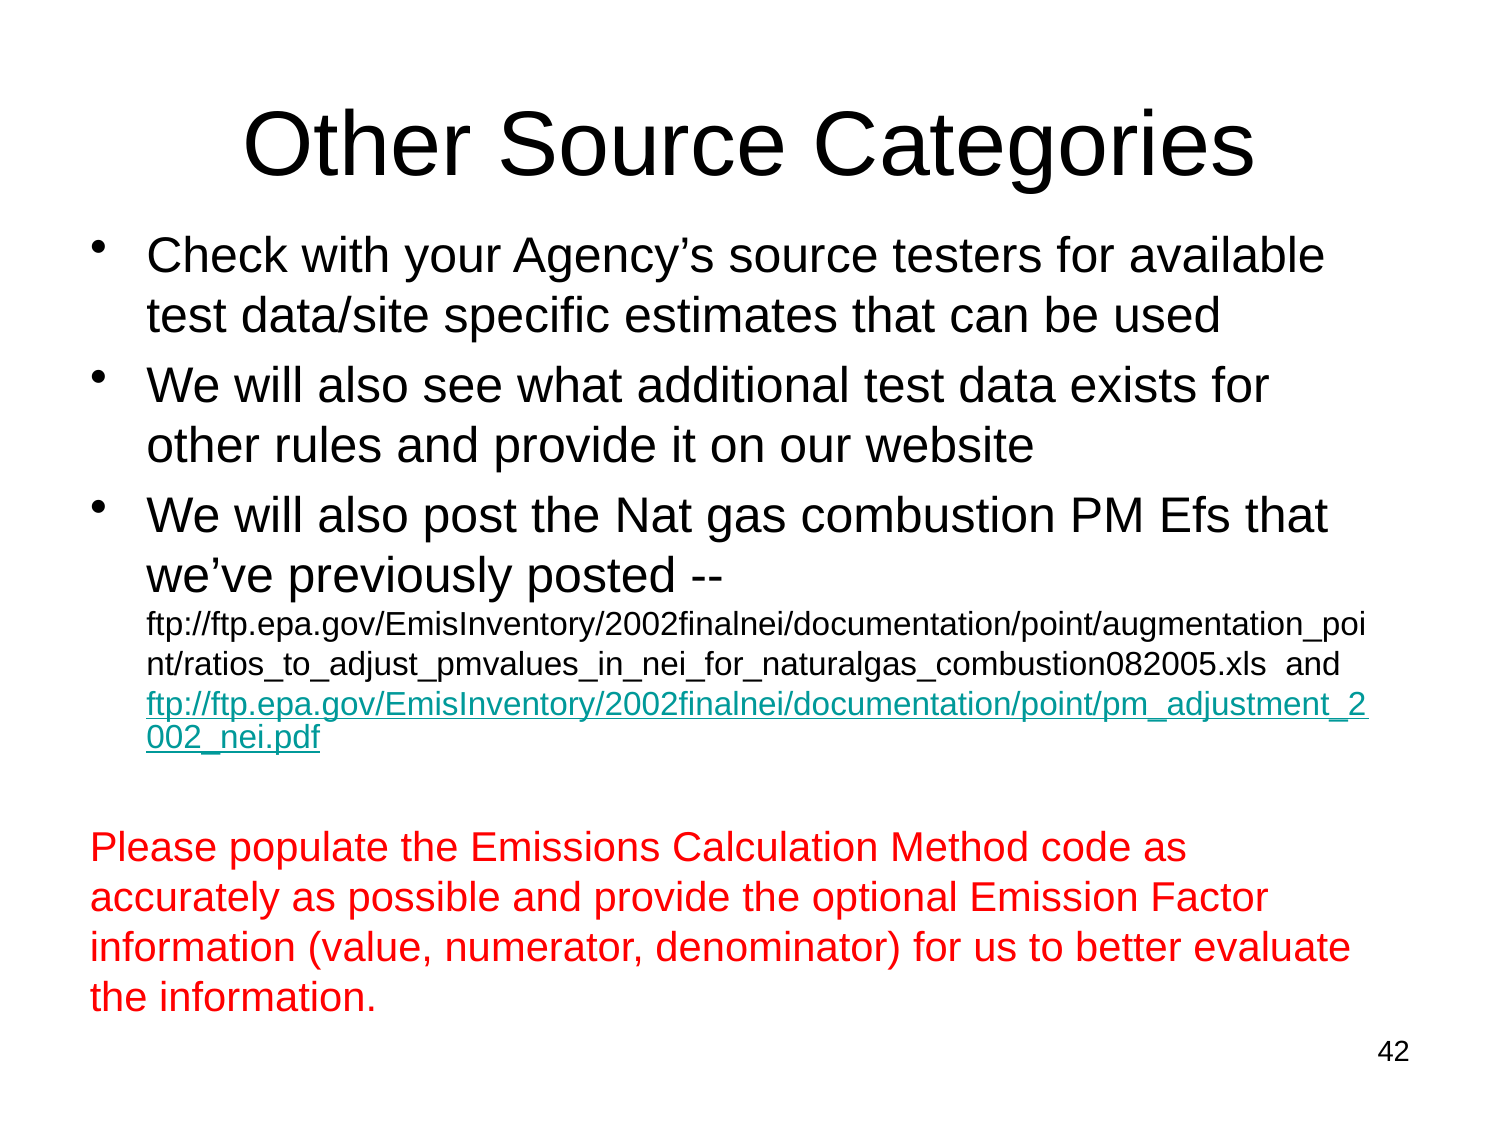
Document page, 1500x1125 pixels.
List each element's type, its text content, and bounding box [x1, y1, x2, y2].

text_box Please populate the Emissions Calculation Method code as accurately as possible and provide the optional Emission Factor information (value, numerator, denominator) for us to better evaluate the information. [75, 812, 1400, 1028]
list Check with your Agency’s source testers for available test data/site specific estimates that can be used We will also see what additional test data exists for other rules and provide it on our website We will also post the Nat gas combustion PM Efs that we’ve previously posted -- ftp://ftp.epa.gov/EmisInventory/2002finalnei/documentation/point/augmentation_point/ratios_to_adjust_pmvalues_in_nei_for_naturalgas_combustion082005.xls and ftp://ftp.epa.gov/EmisInventory/2002finalnei/documentation/point/pm_adjustment_2002_nei.pdf [74, 124, 1388, 776]
title Other Source Categories [74, 44, 1426, 233]
slide_number 42 [1074, 1024, 1426, 1103]
